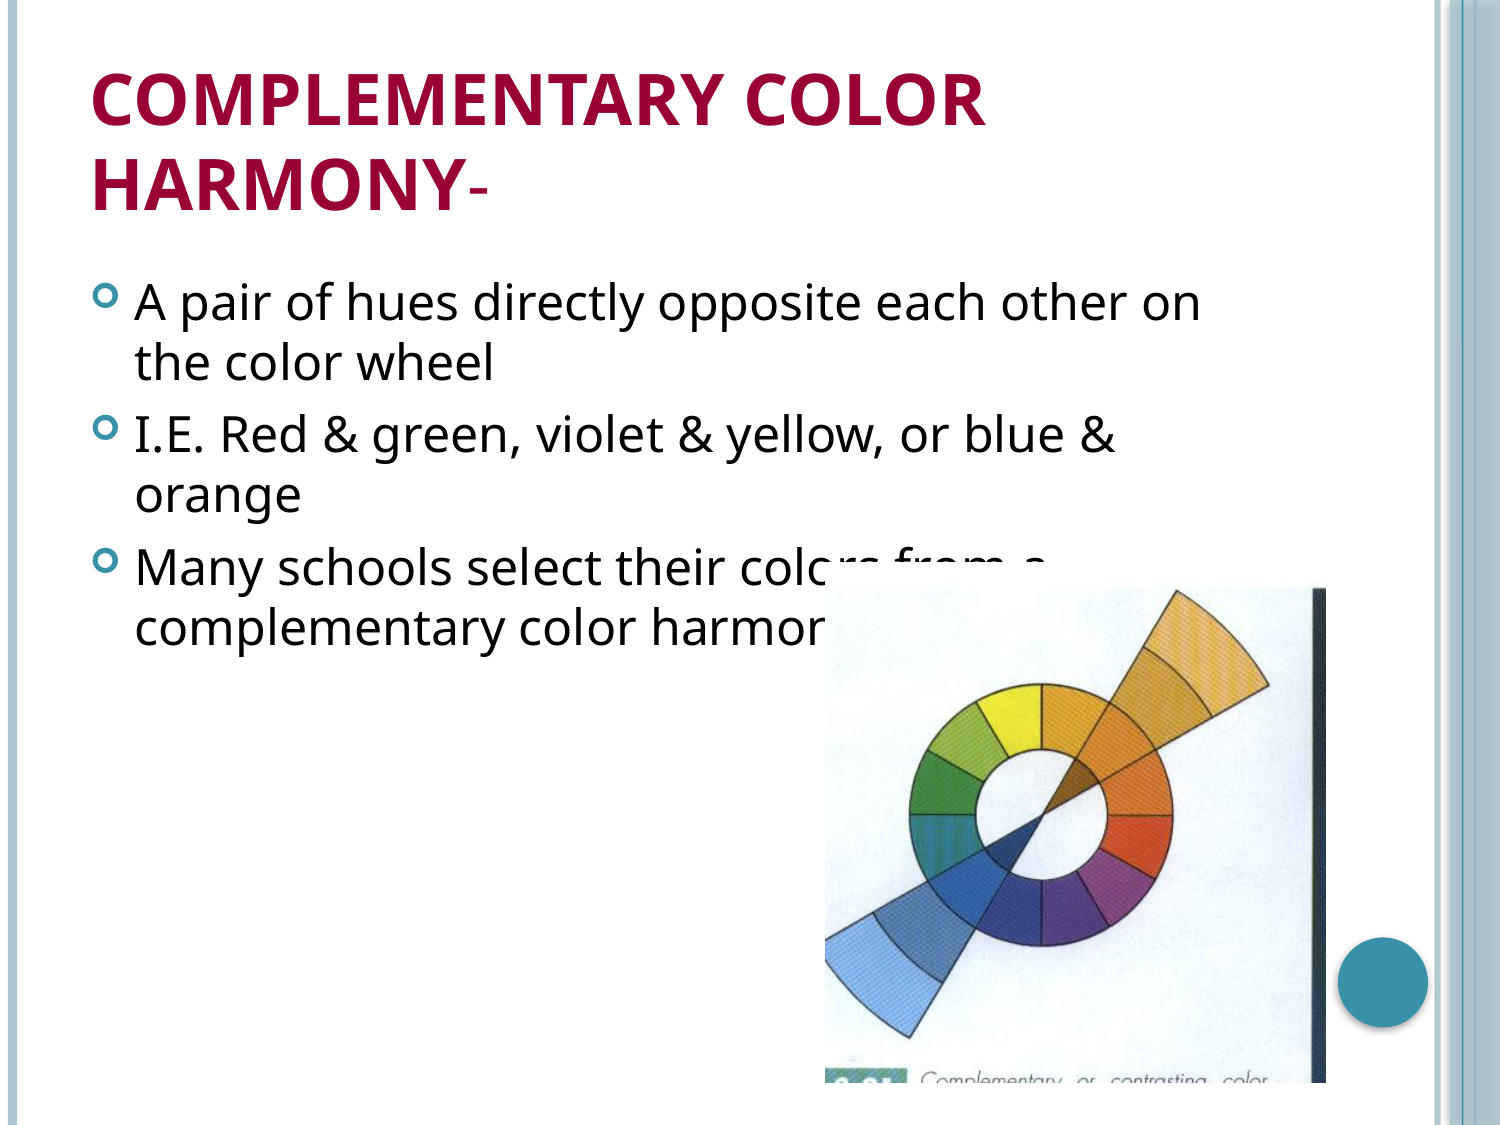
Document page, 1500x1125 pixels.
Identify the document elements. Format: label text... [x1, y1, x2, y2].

list A pair of hues directly opposite each other on the color wheel I.E. Red & green, violet & yellow, or blue & orange Many schools select their colors from a complementary color harmony [75, 262, 1300, 1062]
picture [824, 561, 1326, 1083]
title Complementary color harmony- [75, 45, 1300, 233]
